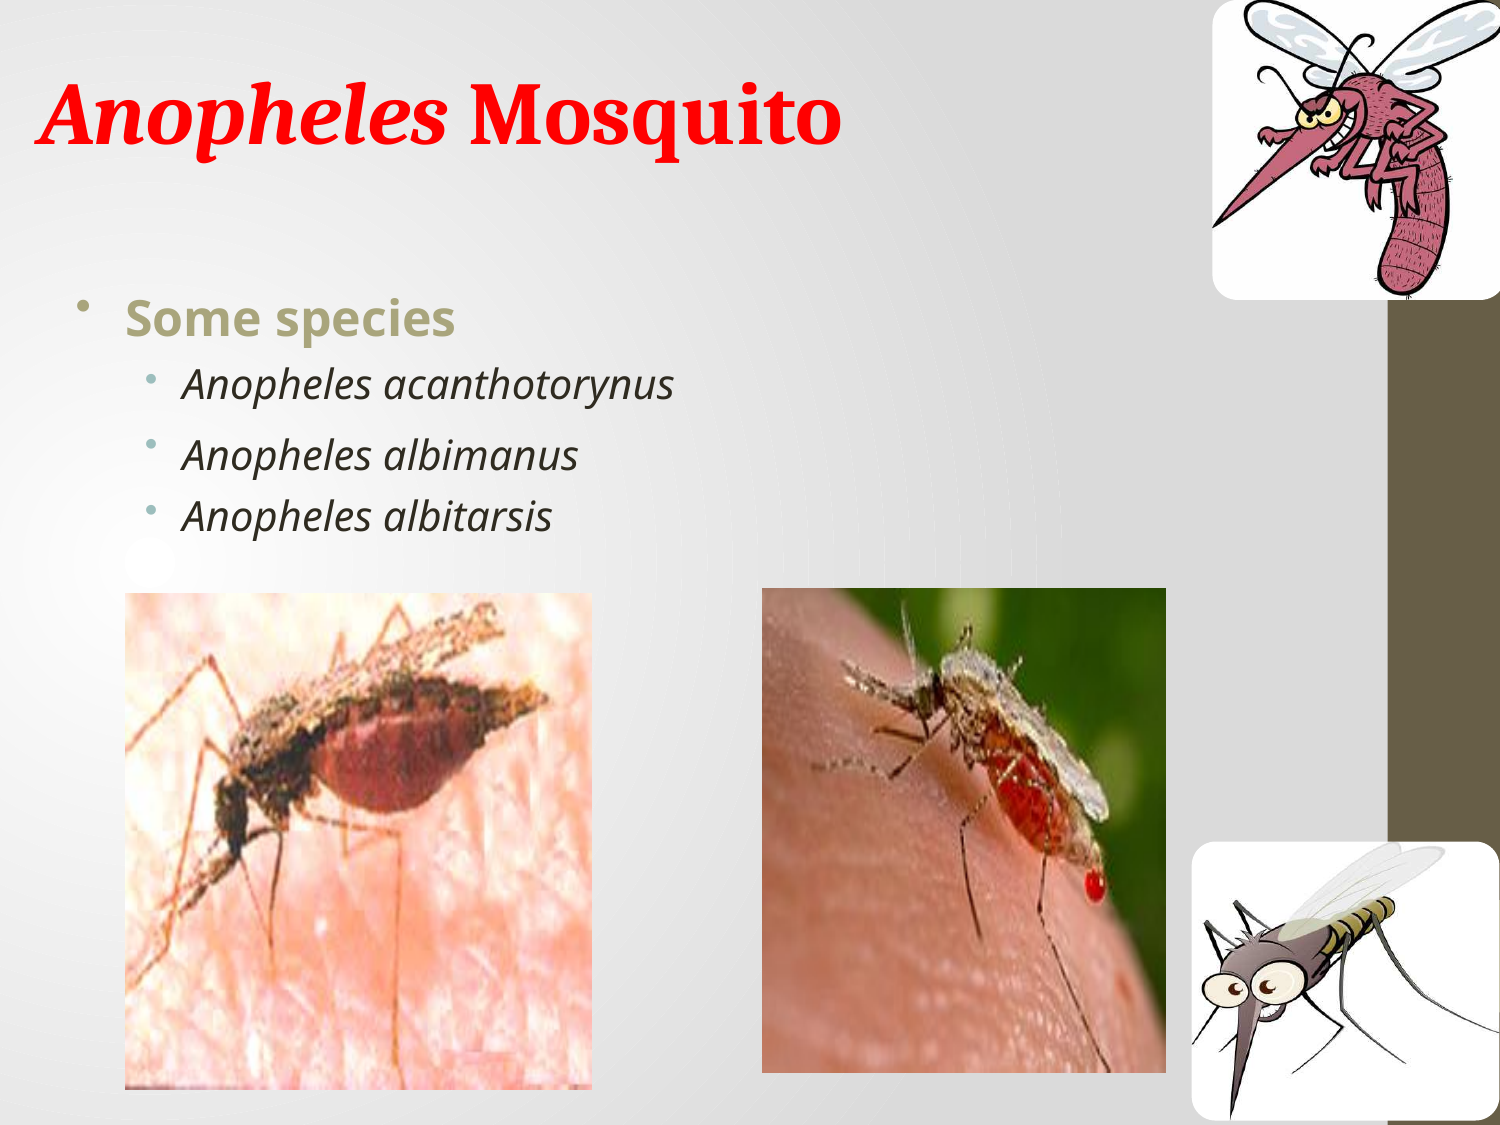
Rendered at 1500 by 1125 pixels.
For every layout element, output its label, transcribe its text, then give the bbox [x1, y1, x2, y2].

title Anopheles Mosquito [24, 50, 1209, 168]
picture [1211, 0, 1500, 301]
picture [761, 587, 1167, 1074]
picture [1191, 841, 1500, 1122]
list Some species Anopheles acanthotorynus Anopheles albimanus Anopheles albitarsis [62, 262, 1325, 557]
picture [124, 592, 592, 1091]
